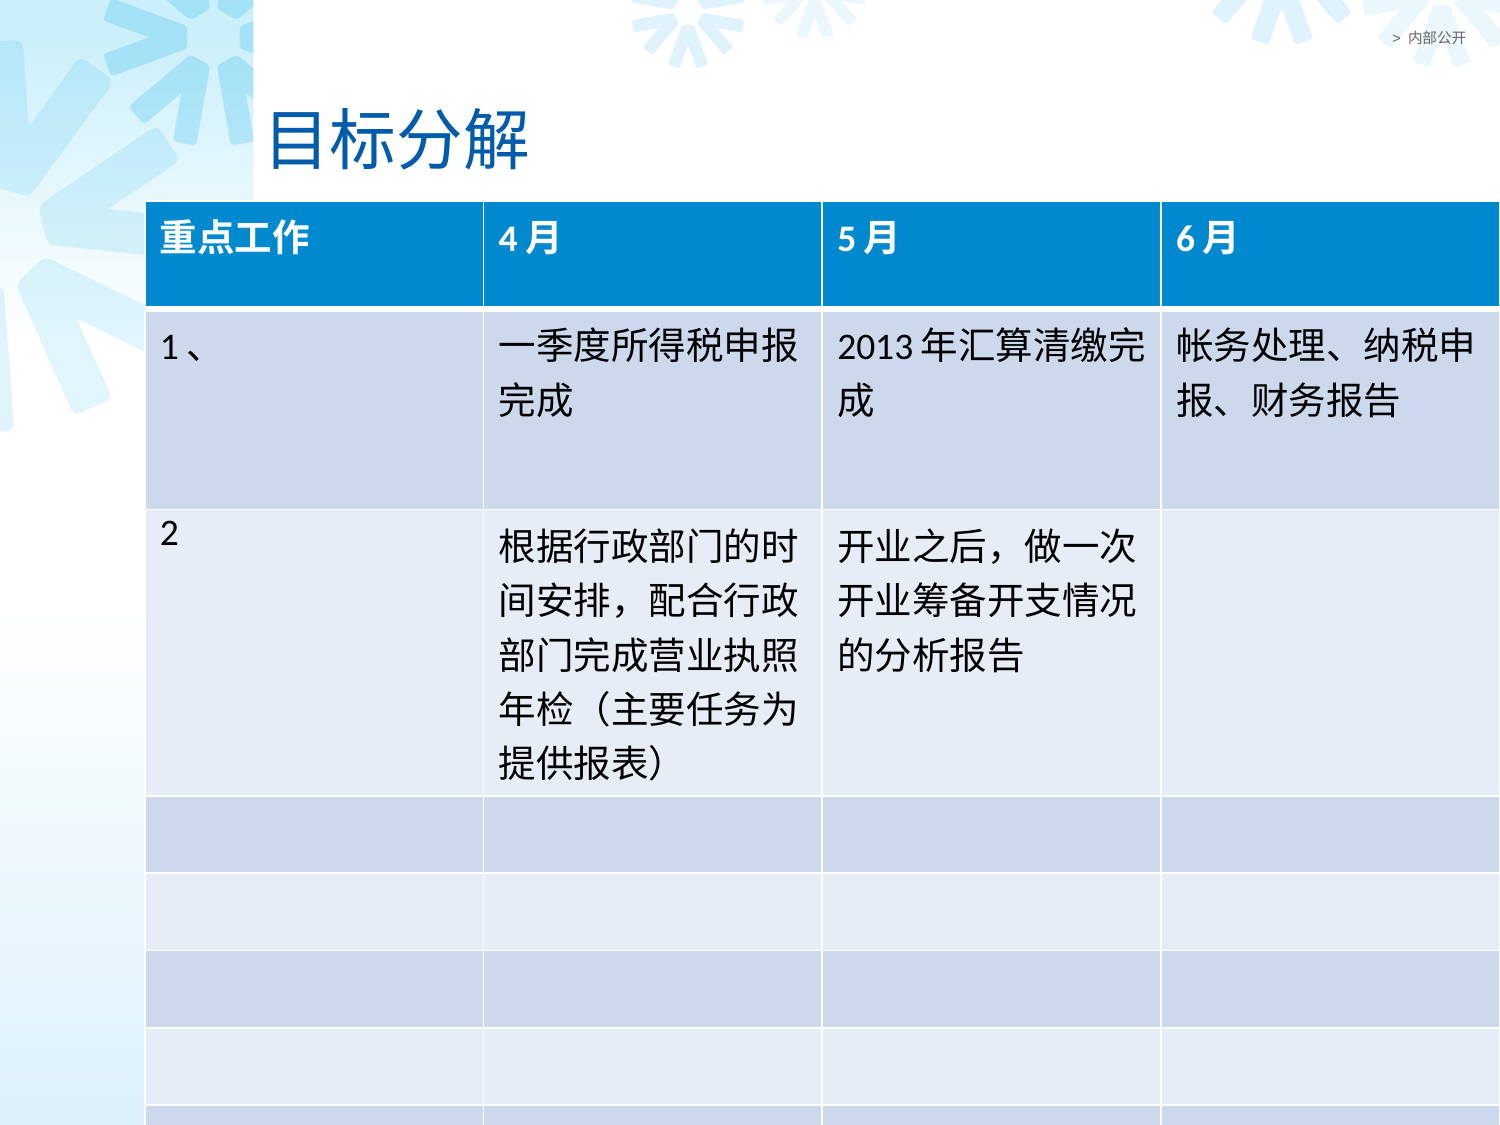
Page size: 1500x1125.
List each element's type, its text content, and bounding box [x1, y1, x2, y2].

table_cell 一季度所得税申报完成 [484, 312, 821, 509]
table_header 4月 [484, 202, 821, 306]
table_header 6月 [1162, 202, 1499, 306]
table_header 5月 [823, 202, 1160, 306]
table_cell [146, 797, 483, 872]
table_cell [1162, 510, 1499, 795]
table_cell [484, 951, 821, 1027]
table_cell 2013年汇算清缴完成 [823, 312, 1160, 509]
table_cell [484, 874, 821, 950]
table_cell 1、 [146, 312, 483, 509]
table_cell [484, 797, 821, 872]
table_cell 根据行政部门的时间安排，配合行政部门完成营业执照年检（主要任务为提供报表） [484, 510, 821, 795]
table_cell 开业之后，做一次开业筹备开支情况的分析报告 [823, 510, 1160, 795]
table_cell [1162, 874, 1499, 950]
table_header 重点工作 [146, 202, 483, 306]
table_cell [1162, 1106, 1499, 1125]
table_cell 帐务处理、纳税申报、财务报告 [1162, 312, 1499, 509]
table_cell [1162, 951, 1499, 1027]
table_cell [484, 1106, 821, 1125]
table_cell [146, 874, 483, 950]
table_cell [484, 1029, 821, 1104]
table_cell [146, 951, 483, 1027]
table_cell [823, 1029, 1160, 1104]
title 目标分解 [248, 90, 1420, 170]
table_cell [146, 1106, 483, 1125]
table_cell 2 [146, 510, 483, 795]
table_cell [1162, 1029, 1499, 1104]
table_cell [146, 1029, 483, 1104]
table_cell [823, 797, 1160, 872]
picture [0, 0, 1500, 1125]
table_cell [823, 1106, 1160, 1125]
table_cell [823, 874, 1160, 950]
table_cell [1162, 797, 1499, 872]
table_cell [823, 951, 1160, 1027]
